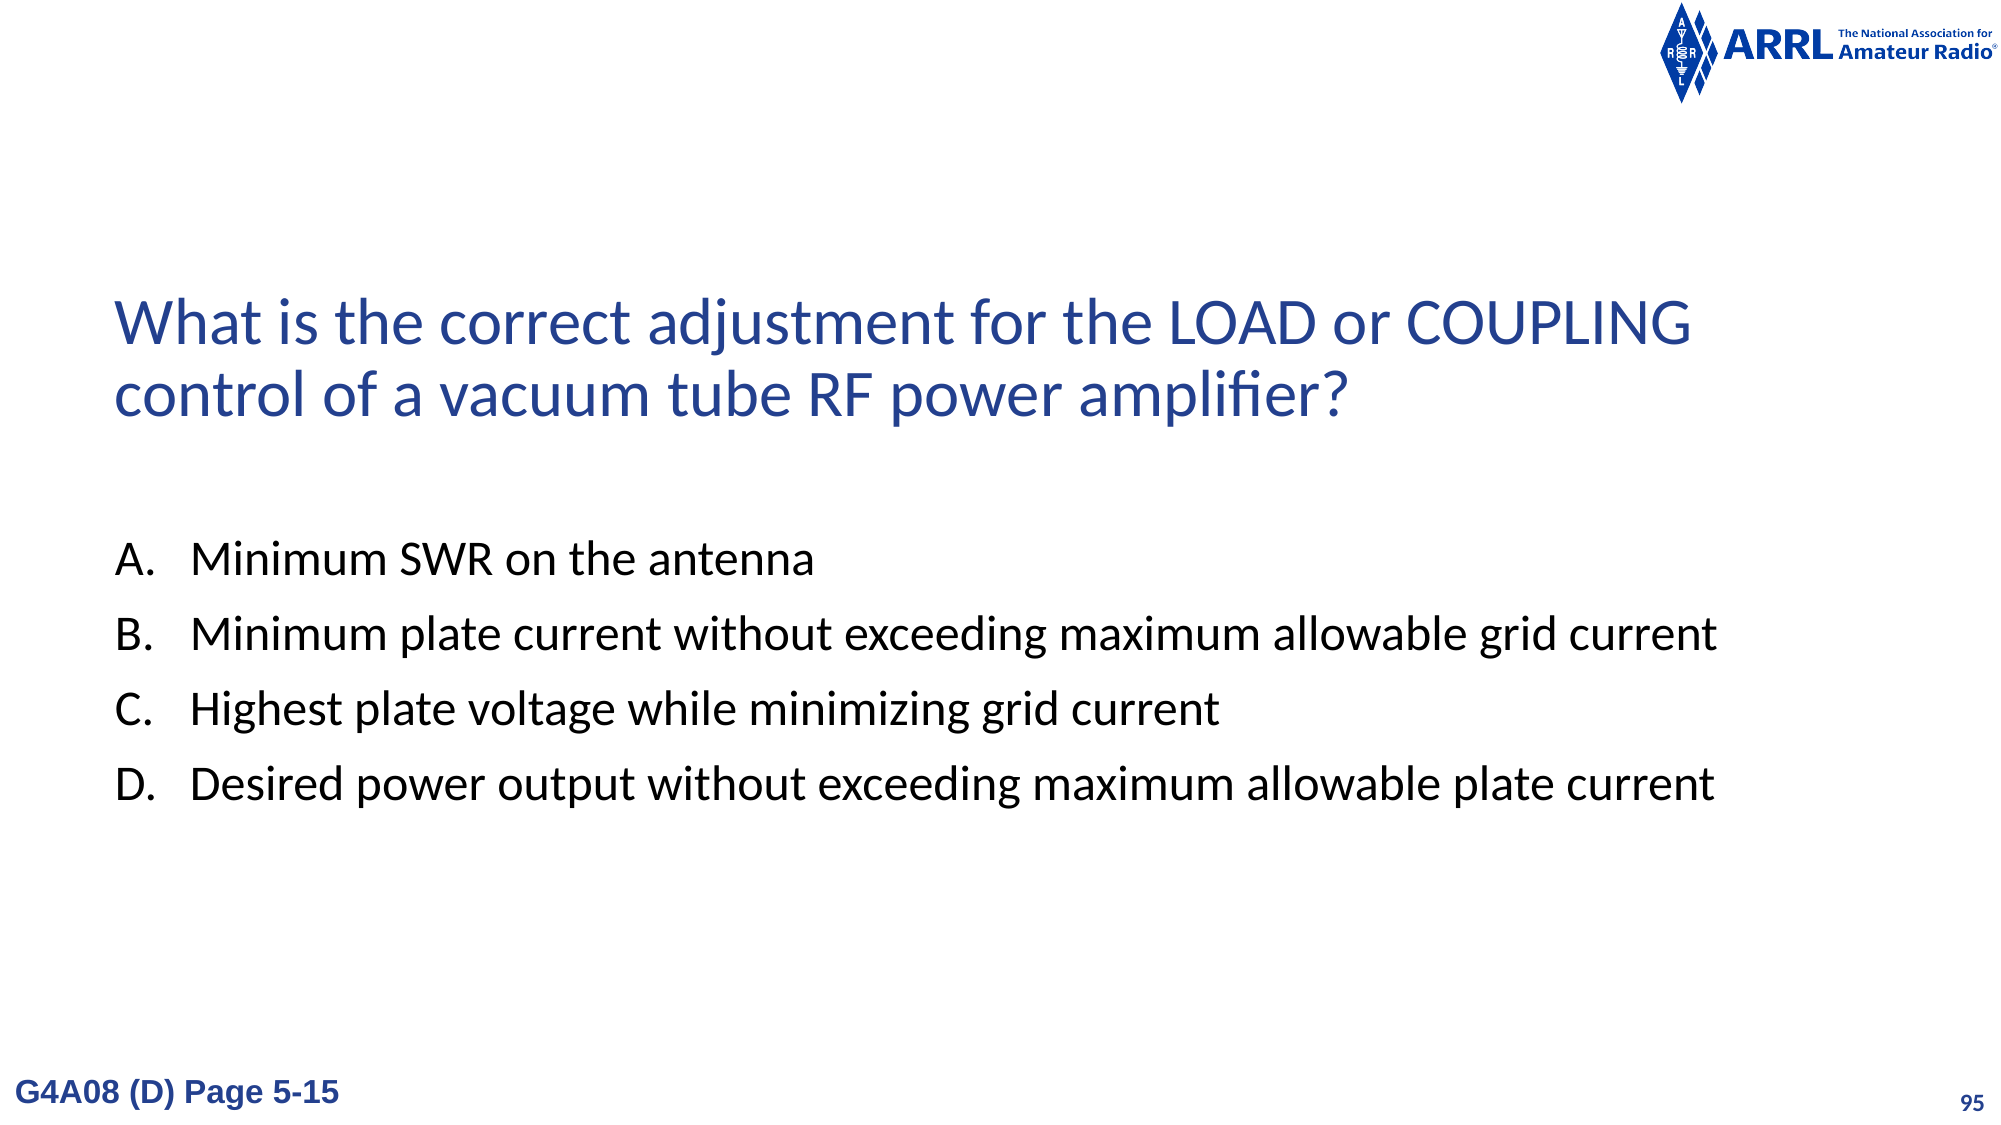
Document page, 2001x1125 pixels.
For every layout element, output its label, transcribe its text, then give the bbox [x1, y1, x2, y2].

picture [1658, 0, 1999, 106]
text_box 95 [1899, 1079, 2000, 1125]
list Minimum SWR on the antenna Minimum plate current without exceeding maximum allowable grid current Highest plate voltage while minimizing grid current Desired power output without exceeding maximum allowable plate current [99, 525, 1900, 1005]
text_box G4A08 (D) Page 5-15 [0, 1062, 1313, 1118]
title What is the correct adjustment for the LOAD or COUPLING control of a vacuum tube RF power amplifier? [99, 249, 1900, 468]
